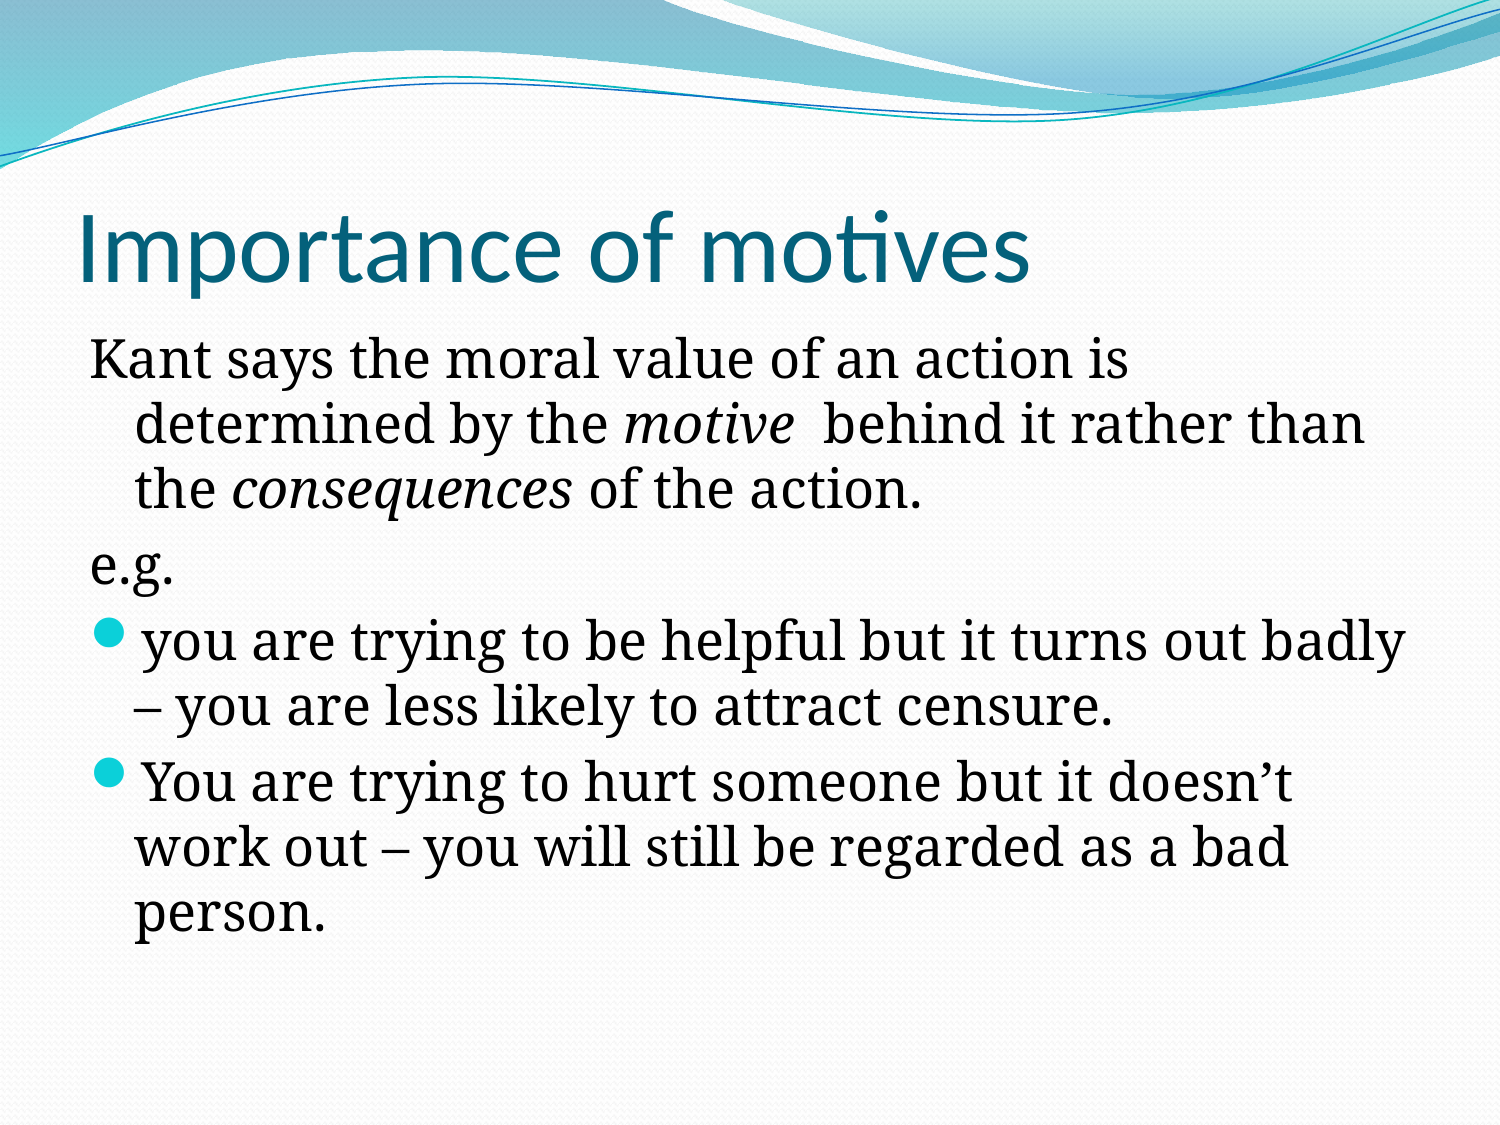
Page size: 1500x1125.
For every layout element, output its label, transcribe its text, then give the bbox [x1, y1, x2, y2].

title Importance of motives [75, 115, 1425, 303]
list Kant says the moral value of an action is determined by the motive behind it rather than the consequences of the action. e.g. you are trying to be helpful but it turns out badly – you are less likely to attract censure. You are trying to hurt someone but it doesn’t work out – you will still be regarded as a bad person. [75, 317, 1425, 1038]
